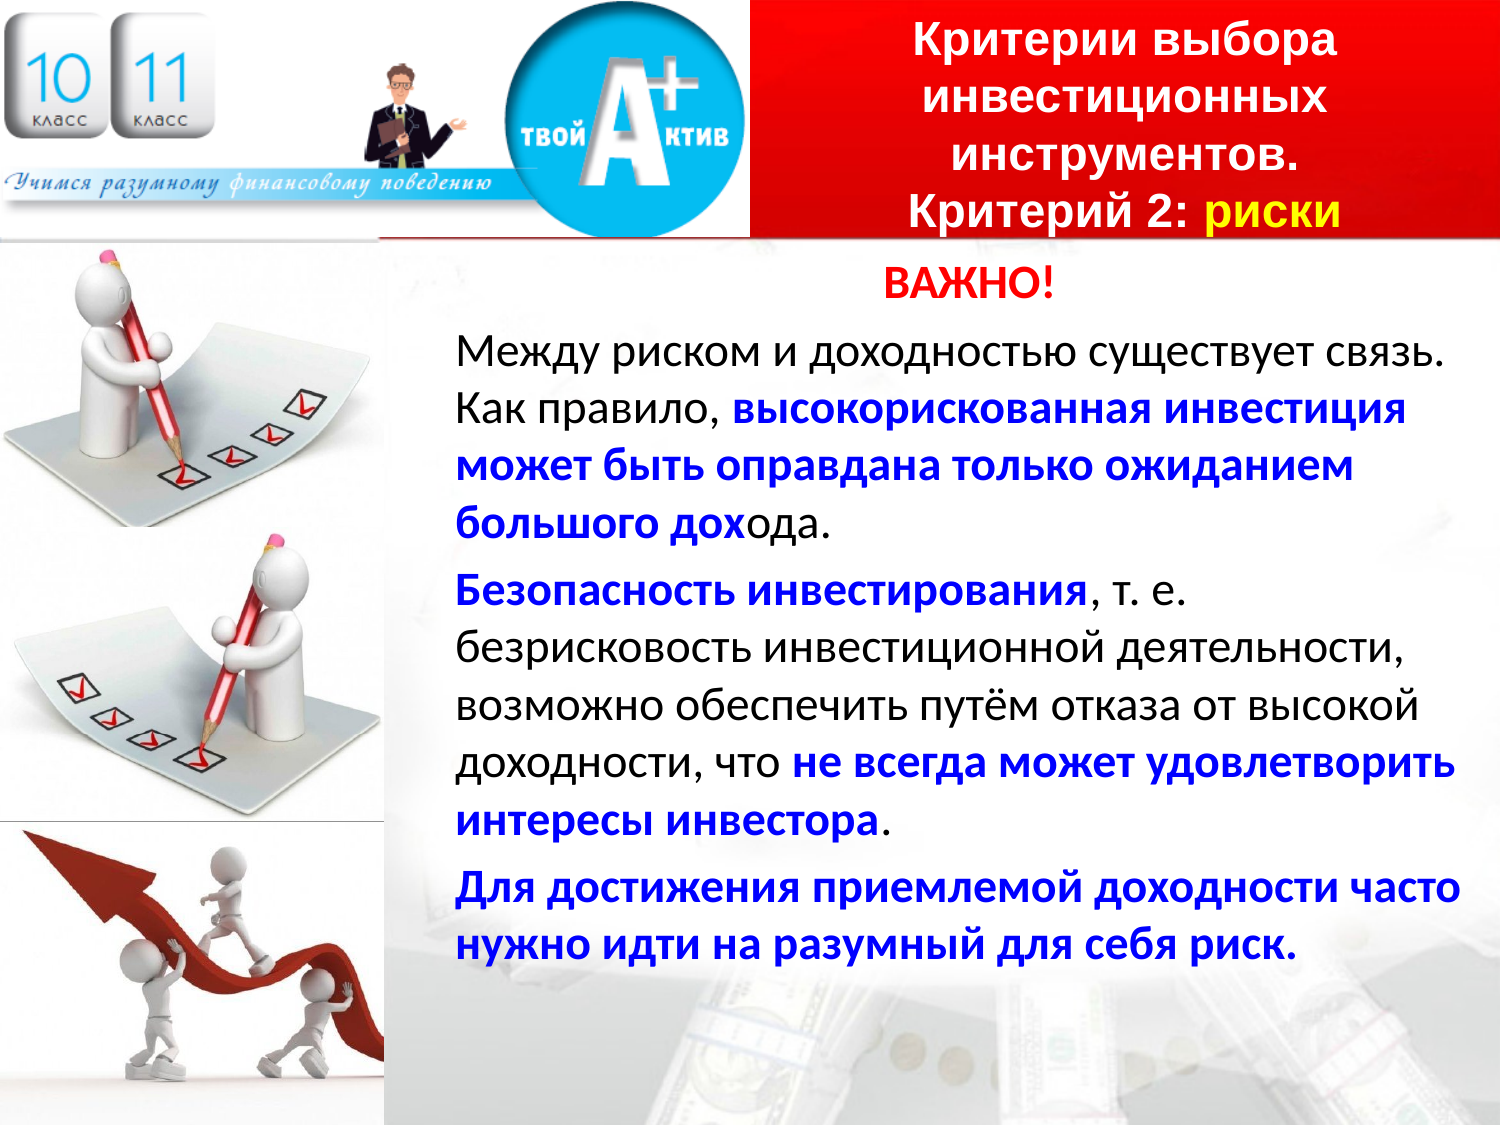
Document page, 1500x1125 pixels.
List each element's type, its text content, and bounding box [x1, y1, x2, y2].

picture [0, 0, 751, 1125]
list ВАЖНО! Между риском и доходностью существует связь. Как правило, высокорискованная инвестиция может быть оправдана только ожиданием большого дохода. Безопасность инвестирования, т. е. безрисковость инвестиционной деятельности, возможно обеспечить путём отказа от высокой доходности, что не всегда может удовлетворить интересы инвестора. Для достижения приемлемой доходности часто нужно идти на разумный для себя риск. [388, 243, 1500, 1125]
text_box Критерии выбора инвестиционных инструментов. Критерий 2: риски [751, 0, 1500, 243]
